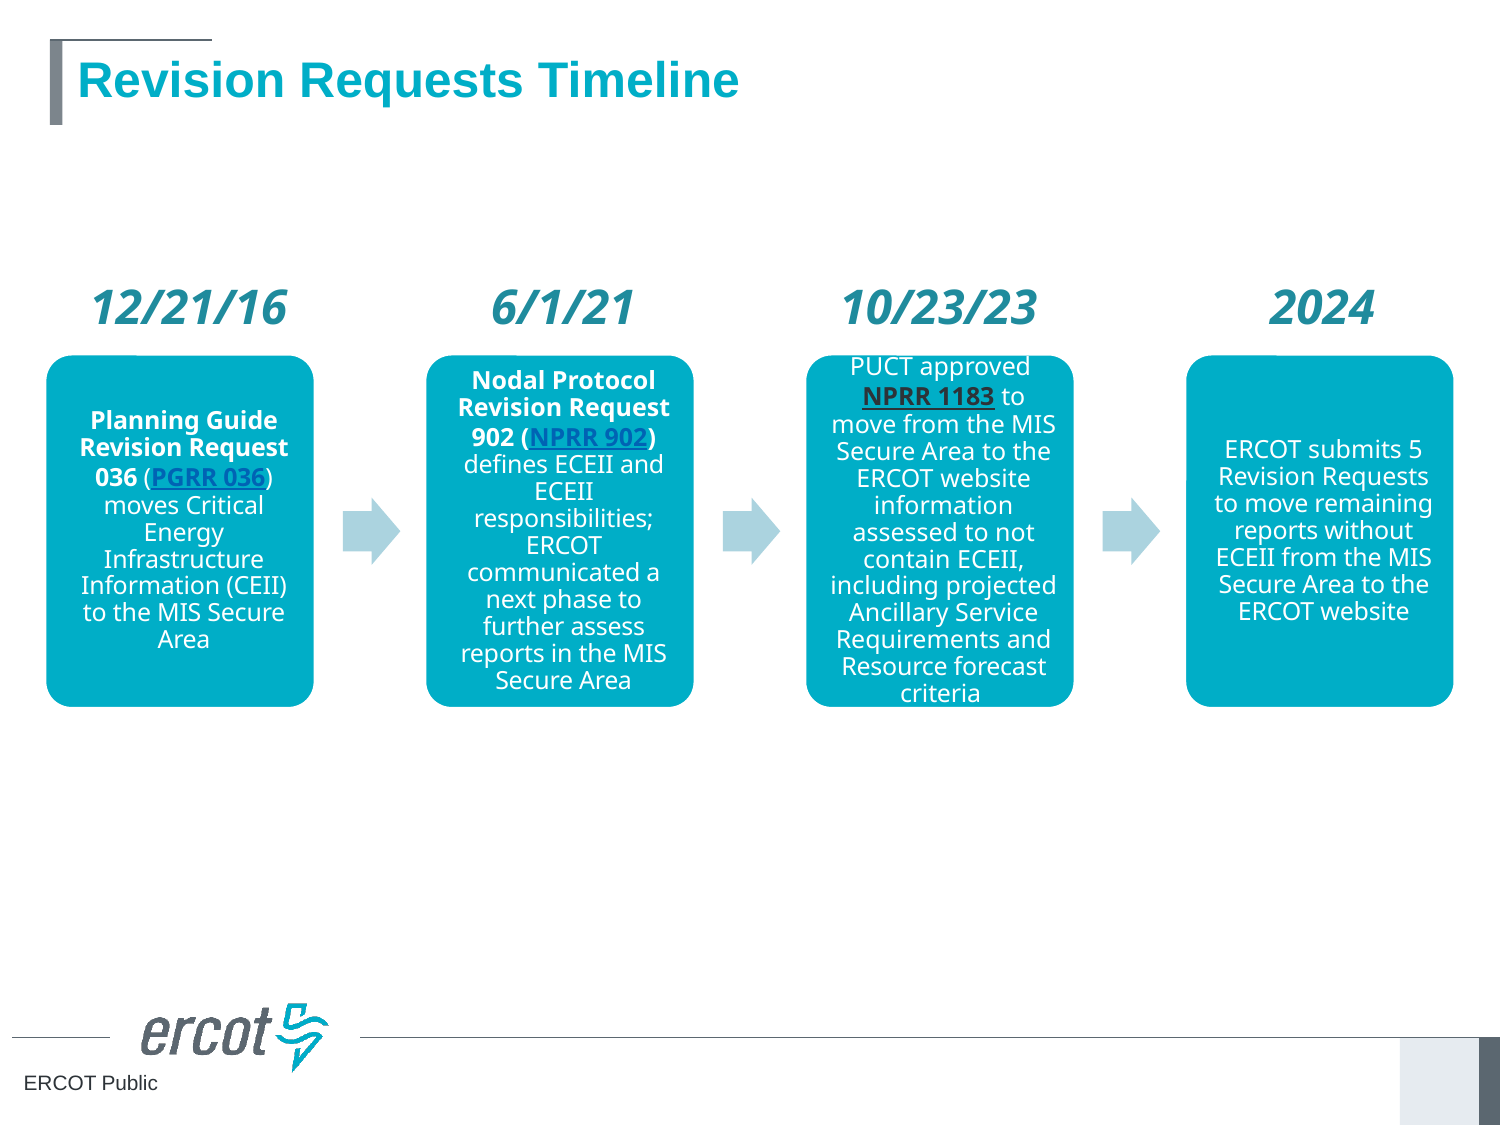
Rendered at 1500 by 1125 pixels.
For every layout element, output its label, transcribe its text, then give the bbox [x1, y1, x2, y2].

picture [137, 999, 332, 1075]
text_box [43, 99, 1457, 963]
title Revision Requests Timeline [62, 39, 1450, 98]
